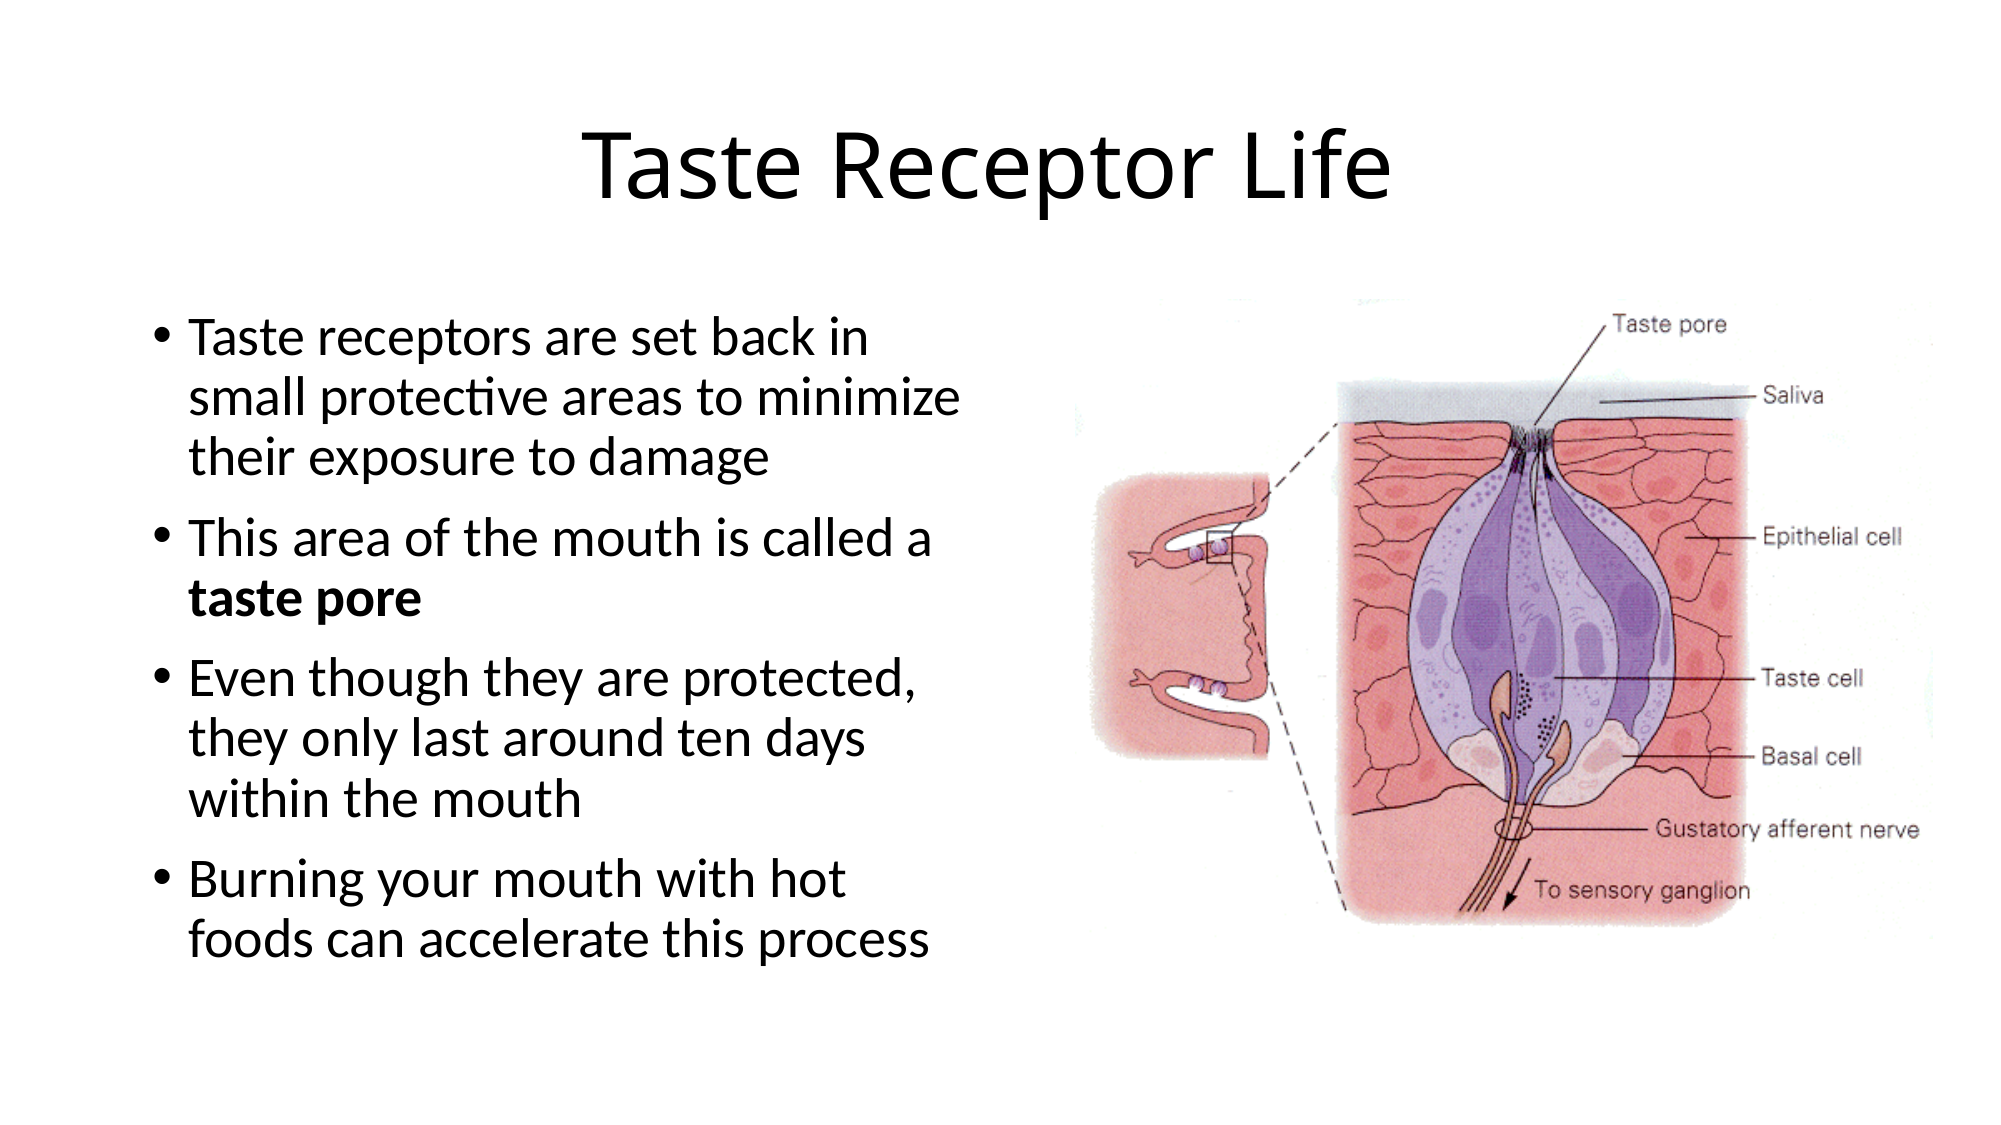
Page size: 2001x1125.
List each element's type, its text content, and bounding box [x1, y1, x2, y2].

title Taste Receptor Life [137, 59, 1863, 278]
list Taste receptors are set back in small protective areas to minimize their exposure to damage This area of the mouth is called a taste pore Even though they are protected, they only last around ten days within the mouth Burning your mouth with hot foods can accelerate this process [137, 299, 988, 1014]
picture [1075, 299, 1933, 939]
